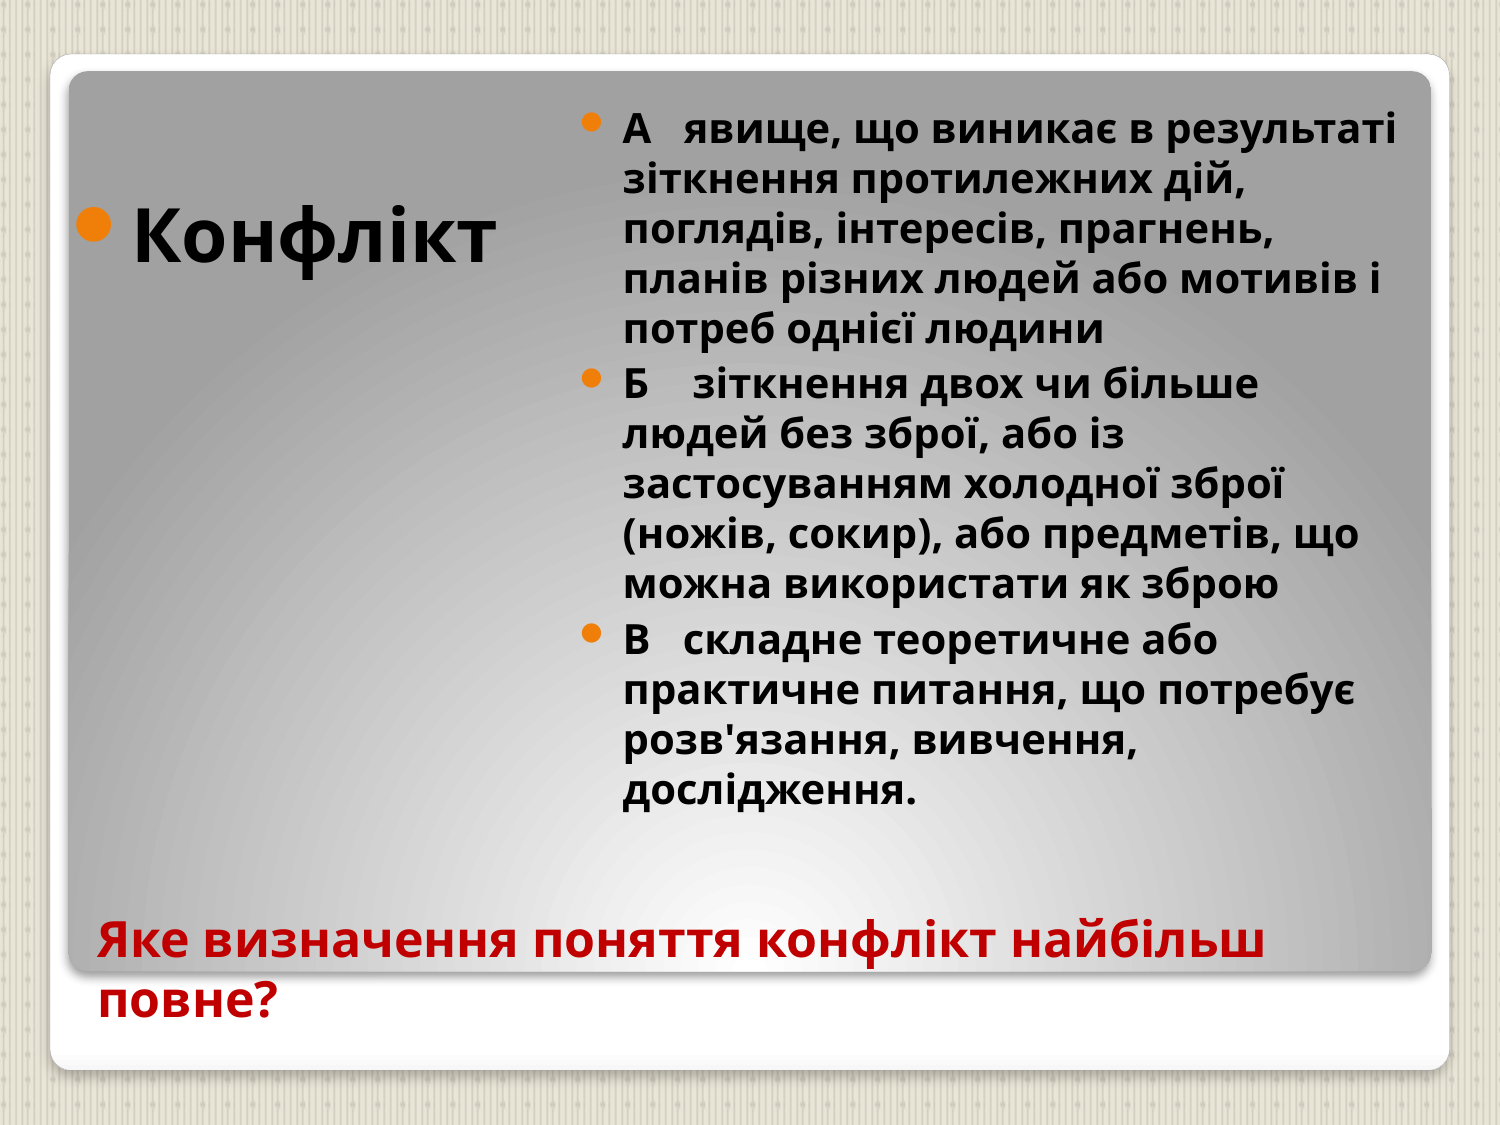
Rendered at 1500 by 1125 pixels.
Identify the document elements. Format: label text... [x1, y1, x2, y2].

title Яке визначення поняття конфлікт найбільш повне? [82, 893, 1425, 1035]
list А явище, що виникає в результаті зіткнення протилежних дій, поглядів, інтересів, прагнень, планів різних людей або мотивів і потреб однієї людини Б зіткнення двох чи більше людей без зброї, або із застосуванням холодної зброї (ножів, сокир), або предметів, що можна використати як зброю В складне теоретичне або практичне питання, що потребує розв'язання, вивчення, дослідження. [549, 86, 1426, 858]
list Конфлікт [41, 172, 538, 772]
